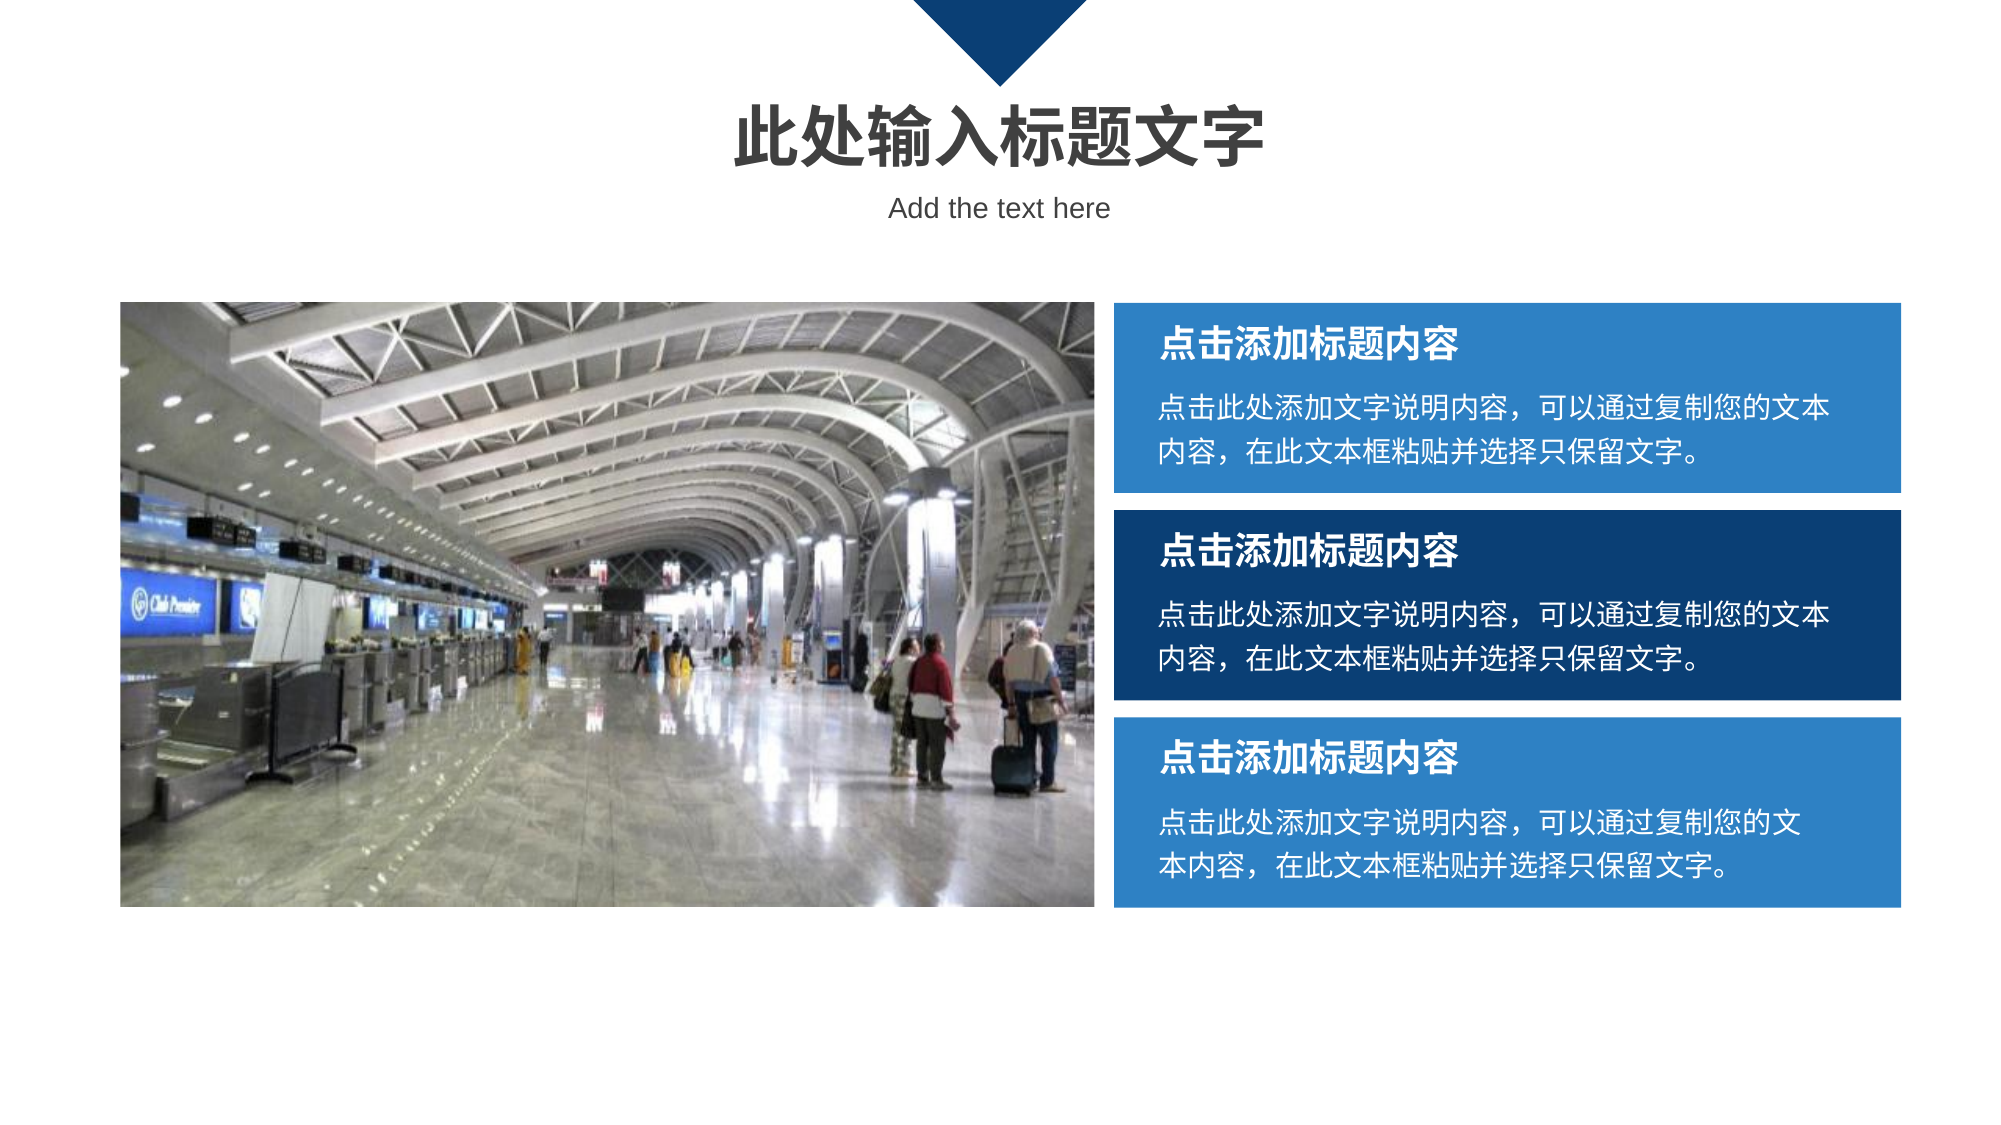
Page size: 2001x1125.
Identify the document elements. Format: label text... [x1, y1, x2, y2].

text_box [1113, 510, 1902, 701]
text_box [1113, 302, 1902, 493]
text_box 此处输入标题文字 [403, 96, 1597, 183]
text_box Add the text here [403, 186, 1597, 233]
picture [120, 302, 1095, 907]
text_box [1113, 717, 1902, 908]
